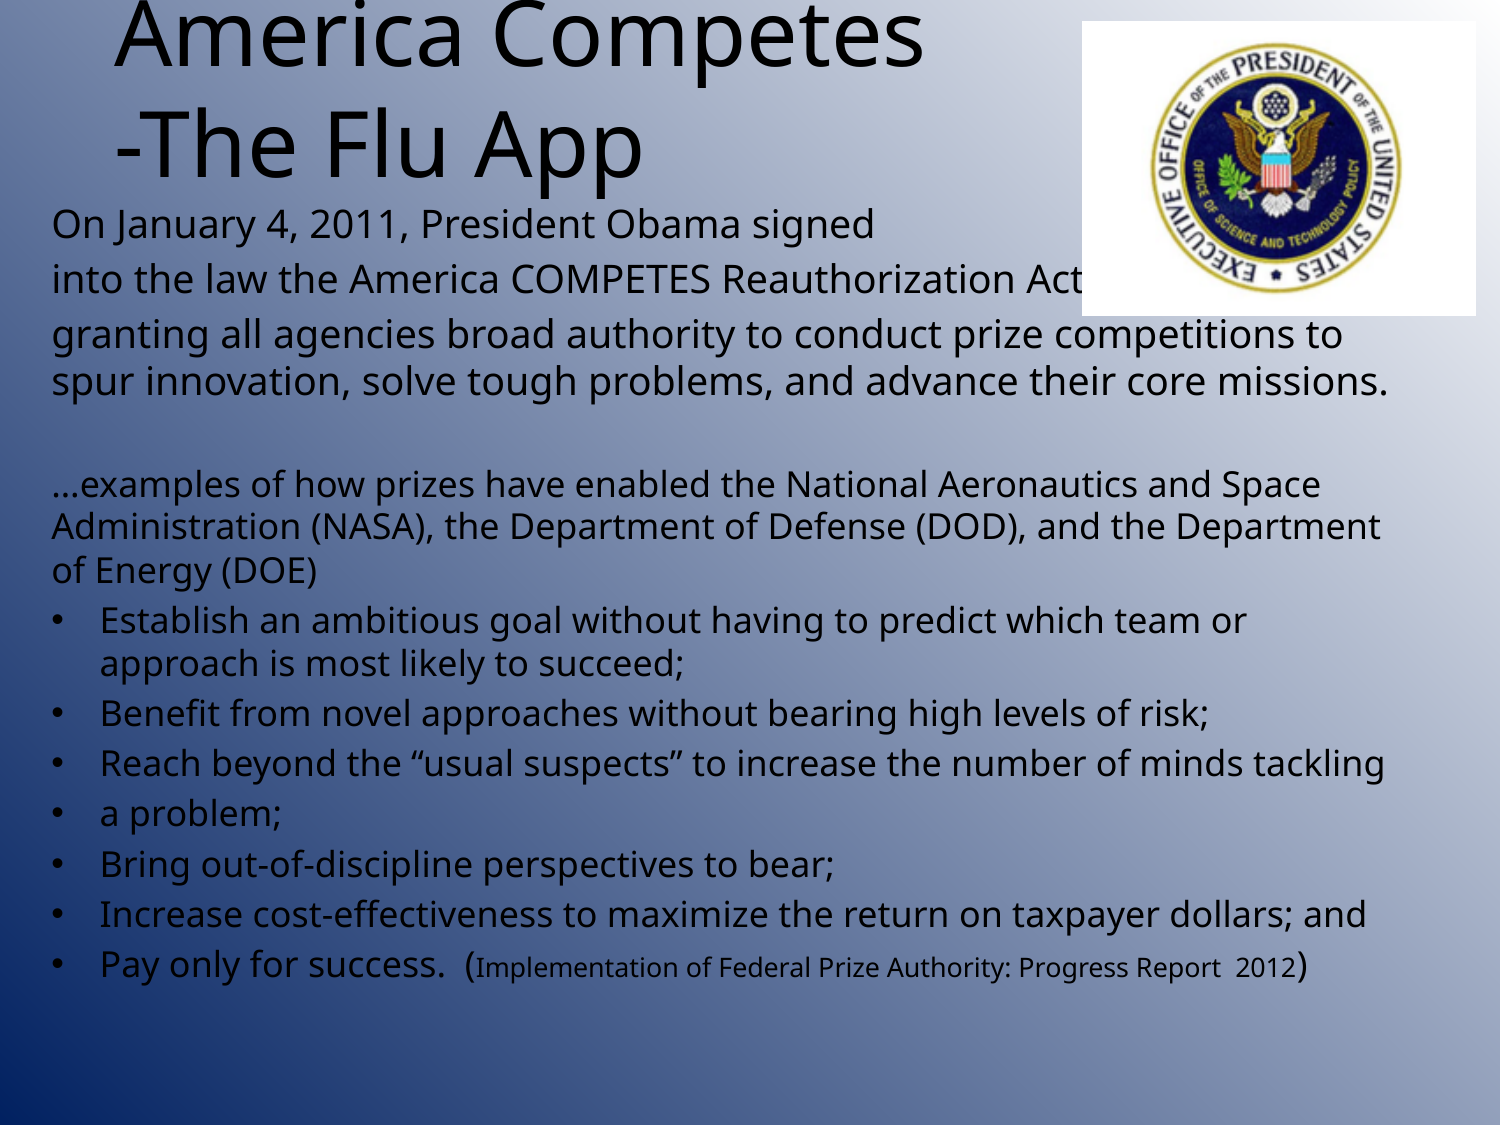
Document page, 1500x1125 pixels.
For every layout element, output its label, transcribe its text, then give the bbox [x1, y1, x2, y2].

picture [1082, 20, 1476, 317]
title America Competes -The Flu App [99, 0, 1083, 191]
list On January 4, 2011, President Obama signed into the law the America COMPETES Reauthorization Act, granting all agencies broad authority to conduct prize competitions to spur innovation, solve tough problems, and advance their core missions. …examples of how prizes have enabled the National Aeronautics and Space Administration (NASA), the Department of Defense (DOD), and the Department of Energy (DOE) Establish an ambitious goal without having to predict which team or approach is most likely to succeed; Benefit from novel approaches without bearing high levels of risk; Reach beyond the “usual suspects” to increase the number of minds tackling a problem; Bring out-of-discipline perspectives to bear; Increase cost-effectiveness to maximize the return on taxpayer dollars; and Pay only for success. (Implementation of Federal Prize Authority: Progress Report 2012) [36, 191, 1410, 1086]
